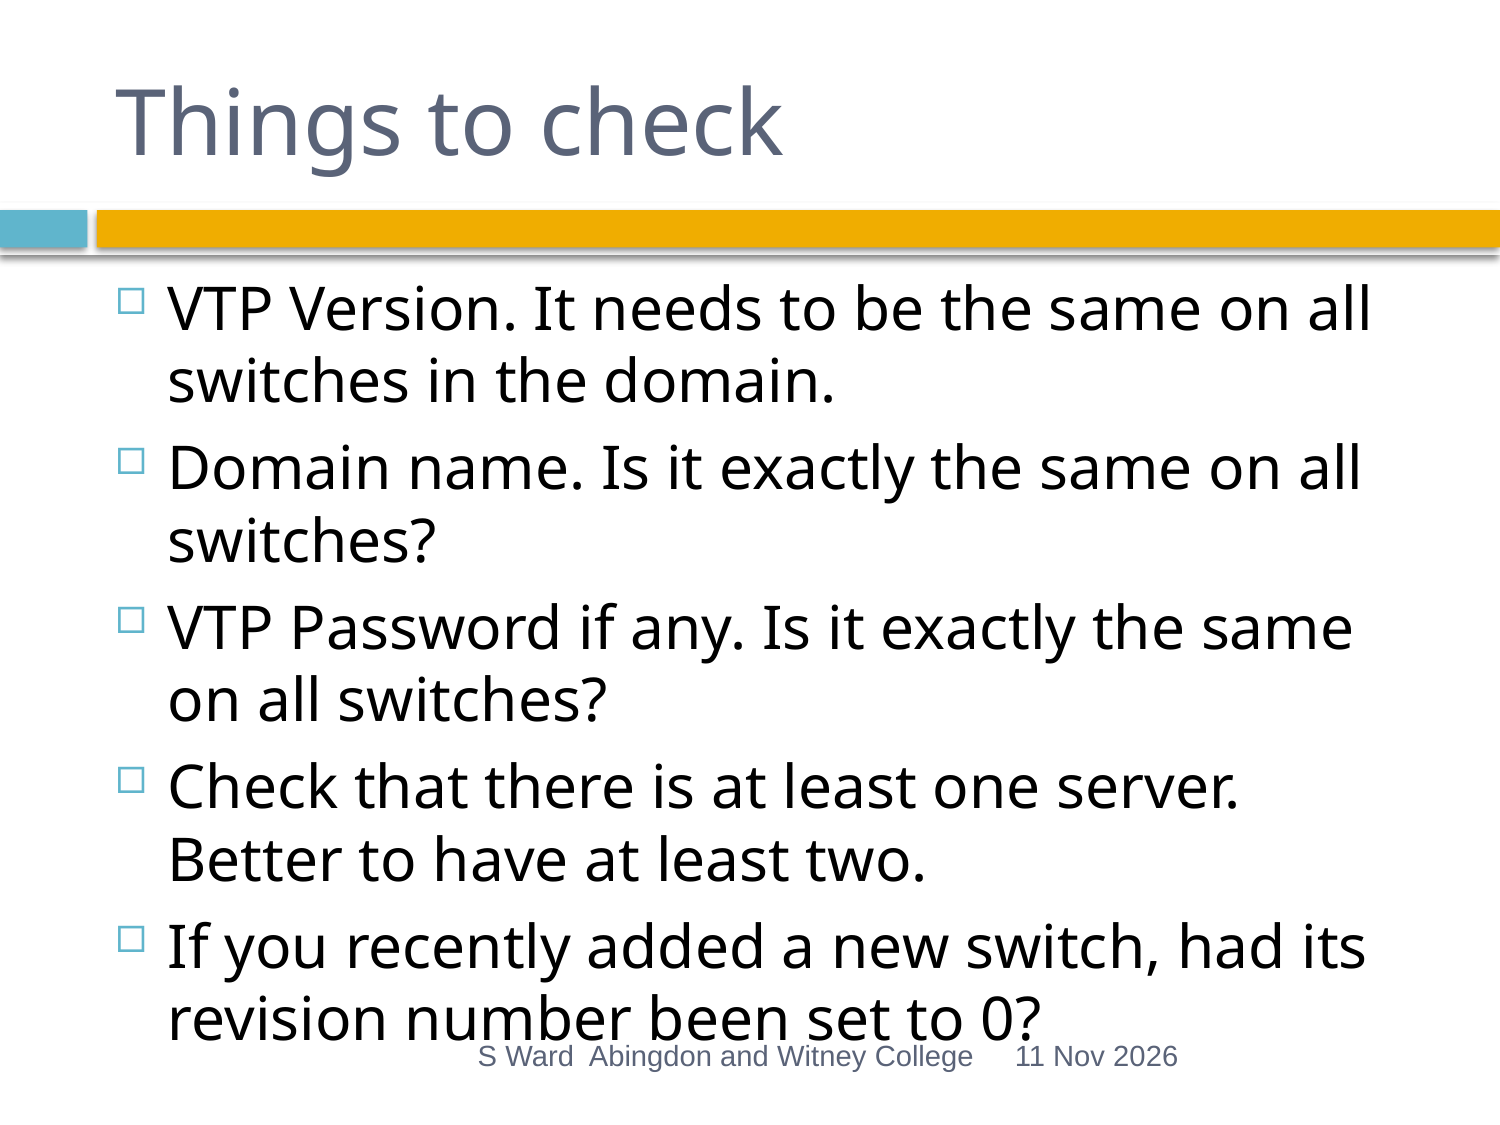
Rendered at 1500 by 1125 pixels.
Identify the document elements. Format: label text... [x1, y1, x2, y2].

slide_number 12-Dec-16 [999, 1025, 1438, 1085]
title Things to check [100, 37, 1438, 200]
list VTP Version. It needs to be the same on all switches in the domain. Domain name. Is it exactly the same on all switches? VTP Password if any. Is it exactly the same on all switches? Check that there is at least one server. Better to have at least two. If you recently added a new switch, had its revision number been set to 0? [100, 262, 1438, 1000]
footer S Ward Abingdon and Witney College [99, 1024, 990, 1085]
